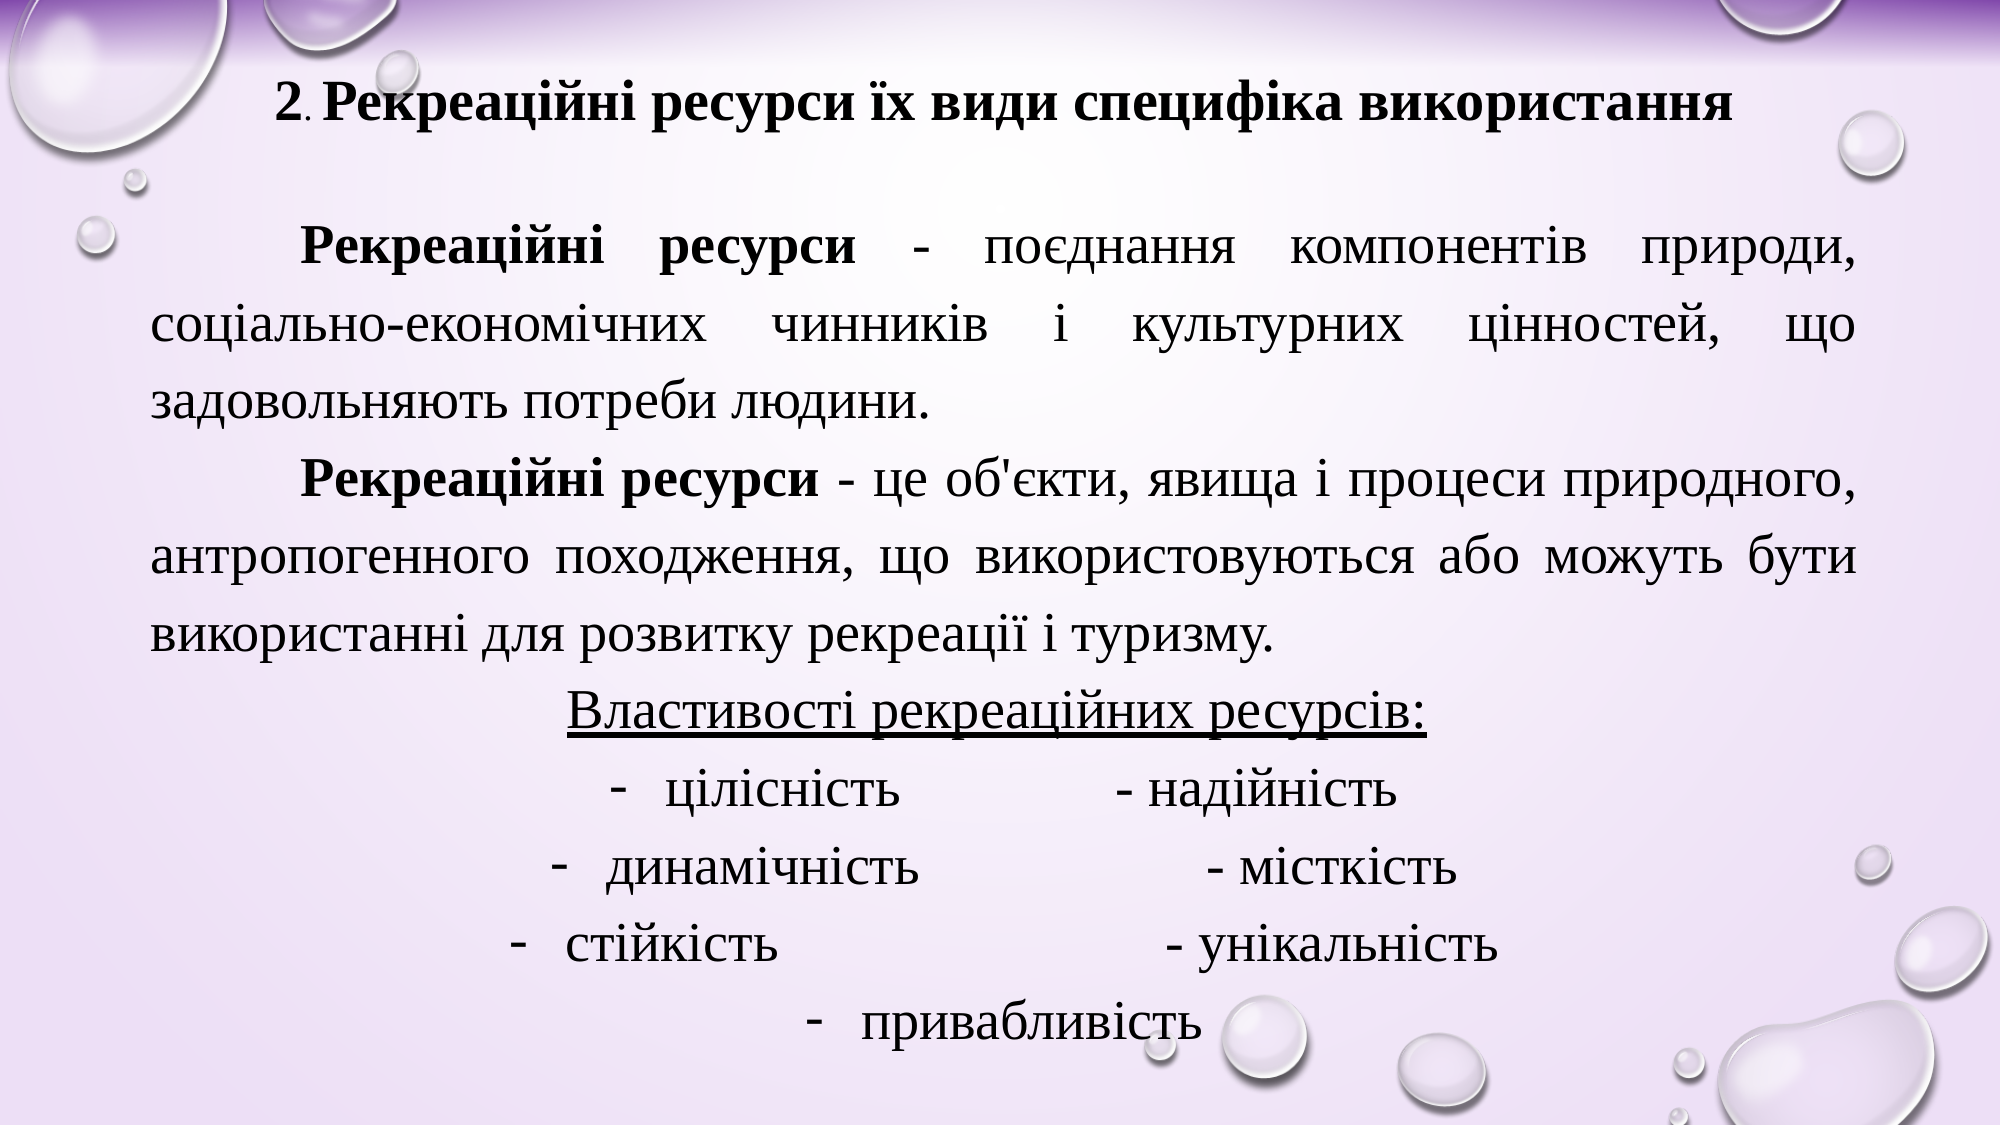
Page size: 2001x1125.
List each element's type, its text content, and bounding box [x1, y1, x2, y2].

picture [0, 0, 2000, 1125]
text_box Рекреаційні ресурси - поєднання компонентів природи, соціально-економічних чинників і культурних цінностей, що задовольняють потреби людини. Рекреаційні ресурси - це об'єкти, явища і процеси природного, антропогенного походження, що використовуються або можуть бути використанні для розвитку рекреації і туризму. Властивості рекреаційних ресурсів: цілісність - надійність динамічність - місткість стійкість - унікальність привабливість [135, 186, 1873, 1058]
text_box 2. Рекреаційні ресурси їх види специфіка використання [259, 54, 1750, 140]
